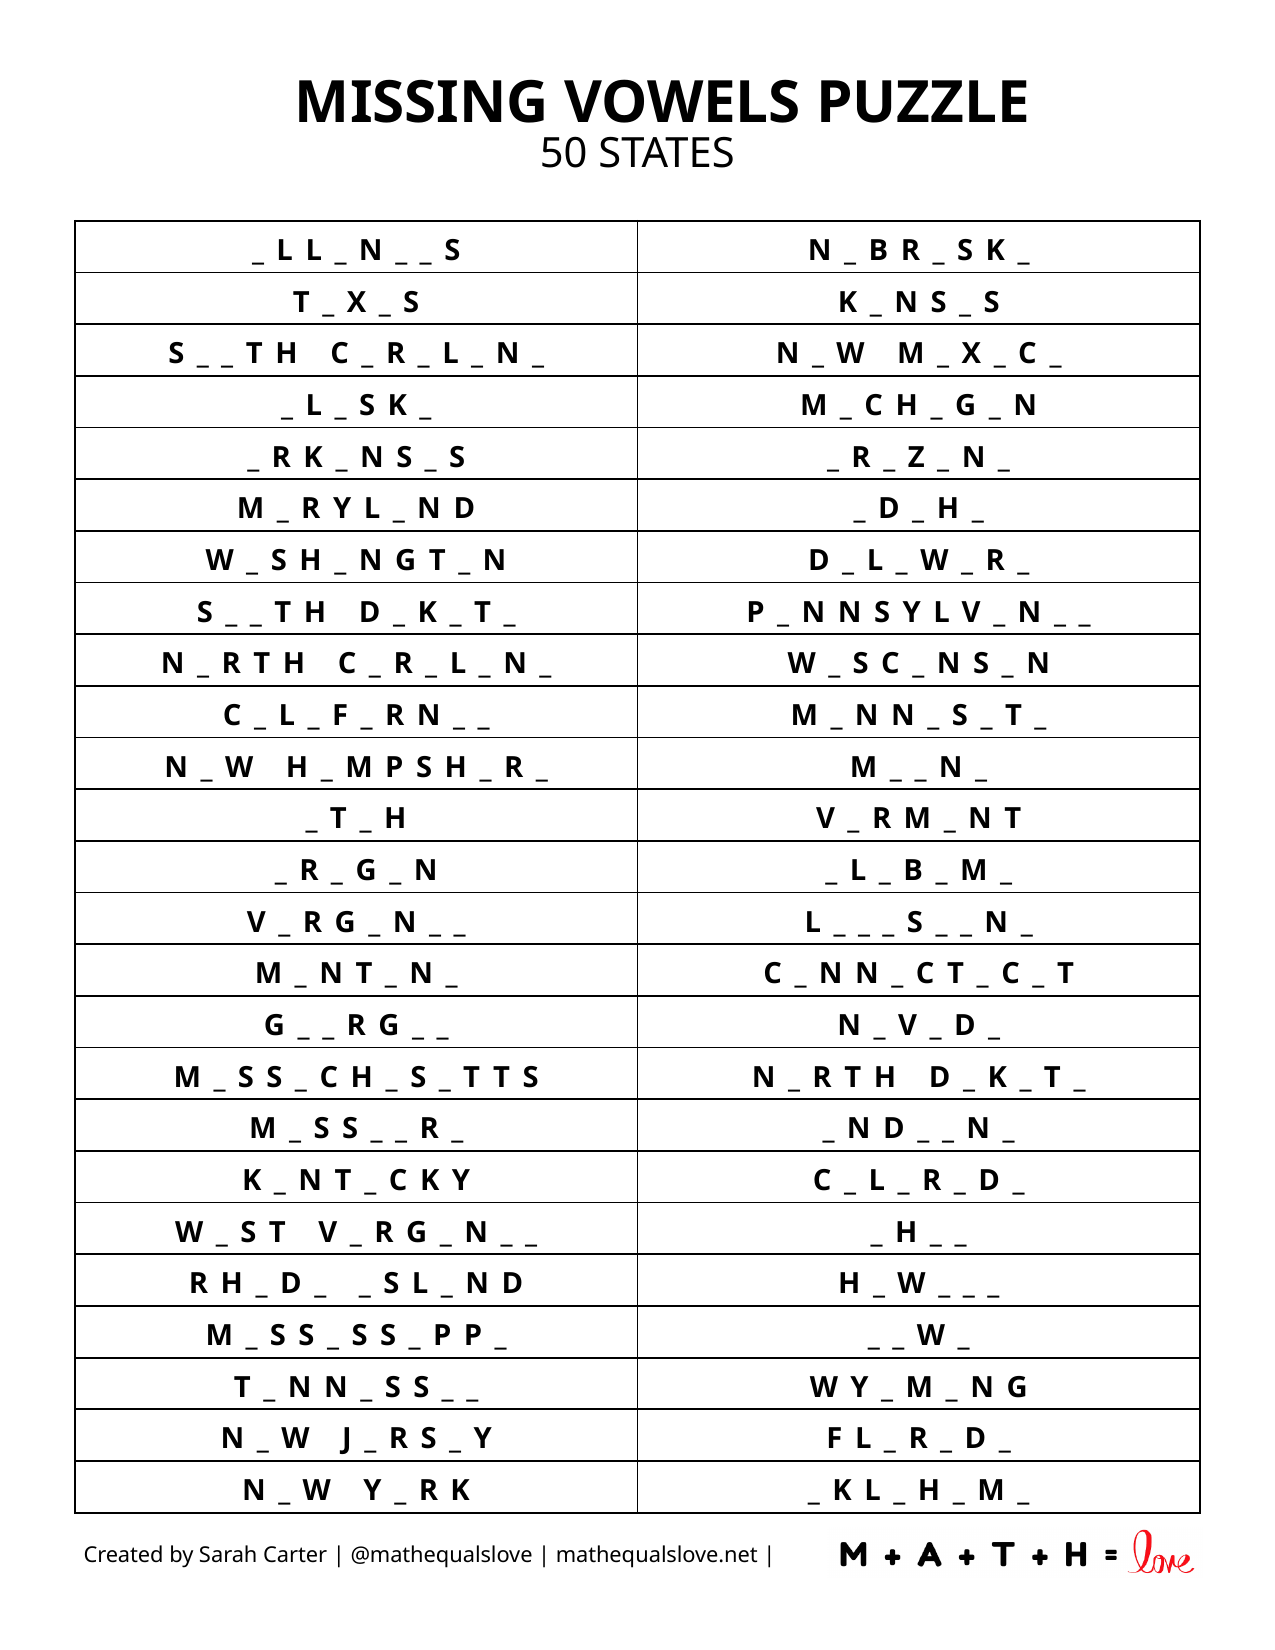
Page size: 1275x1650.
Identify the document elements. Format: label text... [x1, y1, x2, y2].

table_cell S__TH C_R_L_N_ [76, 325, 637, 375]
table_cell N_W M_X_C_ [638, 325, 1199, 375]
table_cell _R_Z_N_ [638, 428, 1199, 478]
table_cell N_V_D_ [638, 997, 1199, 1047]
table_cell M_SS__R_ [76, 1100, 637, 1150]
text_box 50 STATES [74, 118, 1200, 184]
table_cell _L_B_M_ [638, 842, 1199, 892]
table_cell M_SS_SS_PP_ [76, 1307, 637, 1357]
table_cell T_NN_SS__ [76, 1359, 637, 1408]
table_cell C_L_F_RN__ [76, 687, 637, 737]
table_header N_BR_SK_ [638, 222, 1199, 272]
table_cell V_RG_N__ [76, 893, 637, 943]
table_cell D_L_W_R_ [638, 532, 1199, 582]
table_cell RH_D_ _SL_ND [76, 1255, 637, 1305]
table_cell K_NS_S [638, 273, 1199, 323]
table_cell M__N_ [638, 738, 1199, 788]
table_cell C_L_R_D_ [638, 1152, 1199, 1202]
table_cell M_NN_S_T_ [638, 687, 1199, 737]
table_cell __W_ [638, 1307, 1199, 1357]
table_cell P_NNSYLV_N__ [638, 583, 1199, 633]
table_cell N_W J_RS_Y [76, 1410, 637, 1460]
table_cell N_W H_MPSH_R_ [76, 738, 637, 788]
table_cell FL_R_D_ [638, 1410, 1199, 1460]
table_cell W_ST V_RG_N__ [76, 1203, 637, 1253]
table_cell K_NT_CKY [76, 1152, 637, 1202]
table_cell H_W___ [638, 1255, 1199, 1305]
table_header _LL_N__S [76, 222, 637, 272]
table_cell T_X_S [76, 273, 637, 323]
table_cell _ND__N_ [638, 1100, 1199, 1150]
table_cell W_SH_NGT_N [76, 532, 637, 582]
table_cell _L_SK_ [76, 377, 637, 427]
table_cell L___S__N_ [638, 893, 1199, 943]
table_cell W_SC_NS_N [638, 635, 1199, 685]
table_cell _T_H [76, 790, 637, 840]
table_cell N_RTH D_K_T_ [638, 1048, 1199, 1098]
table_cell G__RG__ [76, 997, 637, 1047]
text_box Created by Sarah Carter | @mathequalslove | mathequalslove.net | [68, 1533, 826, 1575]
picture [826, 1526, 1203, 1578]
table_cell C_NN_CT_C_T [638, 945, 1199, 995]
table_cell N_W Y_RK [76, 1462, 637, 1512]
table_cell M_RYL_ND [76, 480, 637, 530]
table_cell _R_G_N [76, 842, 637, 892]
table_cell M_SS_CH_S_TTS [76, 1048, 637, 1098]
table_cell M_NT_N_ [76, 945, 637, 995]
text_box MISSING VOWELS PUZZLE [99, 56, 1225, 141]
table_cell _D_H_ [638, 480, 1199, 530]
table_cell _H__ [638, 1203, 1199, 1253]
table_cell WY_M_NG [638, 1359, 1199, 1408]
table_cell N_RTH C_R_L_N_ [76, 635, 637, 685]
table_cell _KL_H_M_ [638, 1462, 1199, 1512]
table_cell M_CH_G_N [638, 377, 1199, 427]
table_cell _RK_NS_S [76, 428, 637, 478]
table_cell V_RM_NT [638, 790, 1199, 840]
table_cell S__TH D_K_T_ [76, 583, 637, 633]
